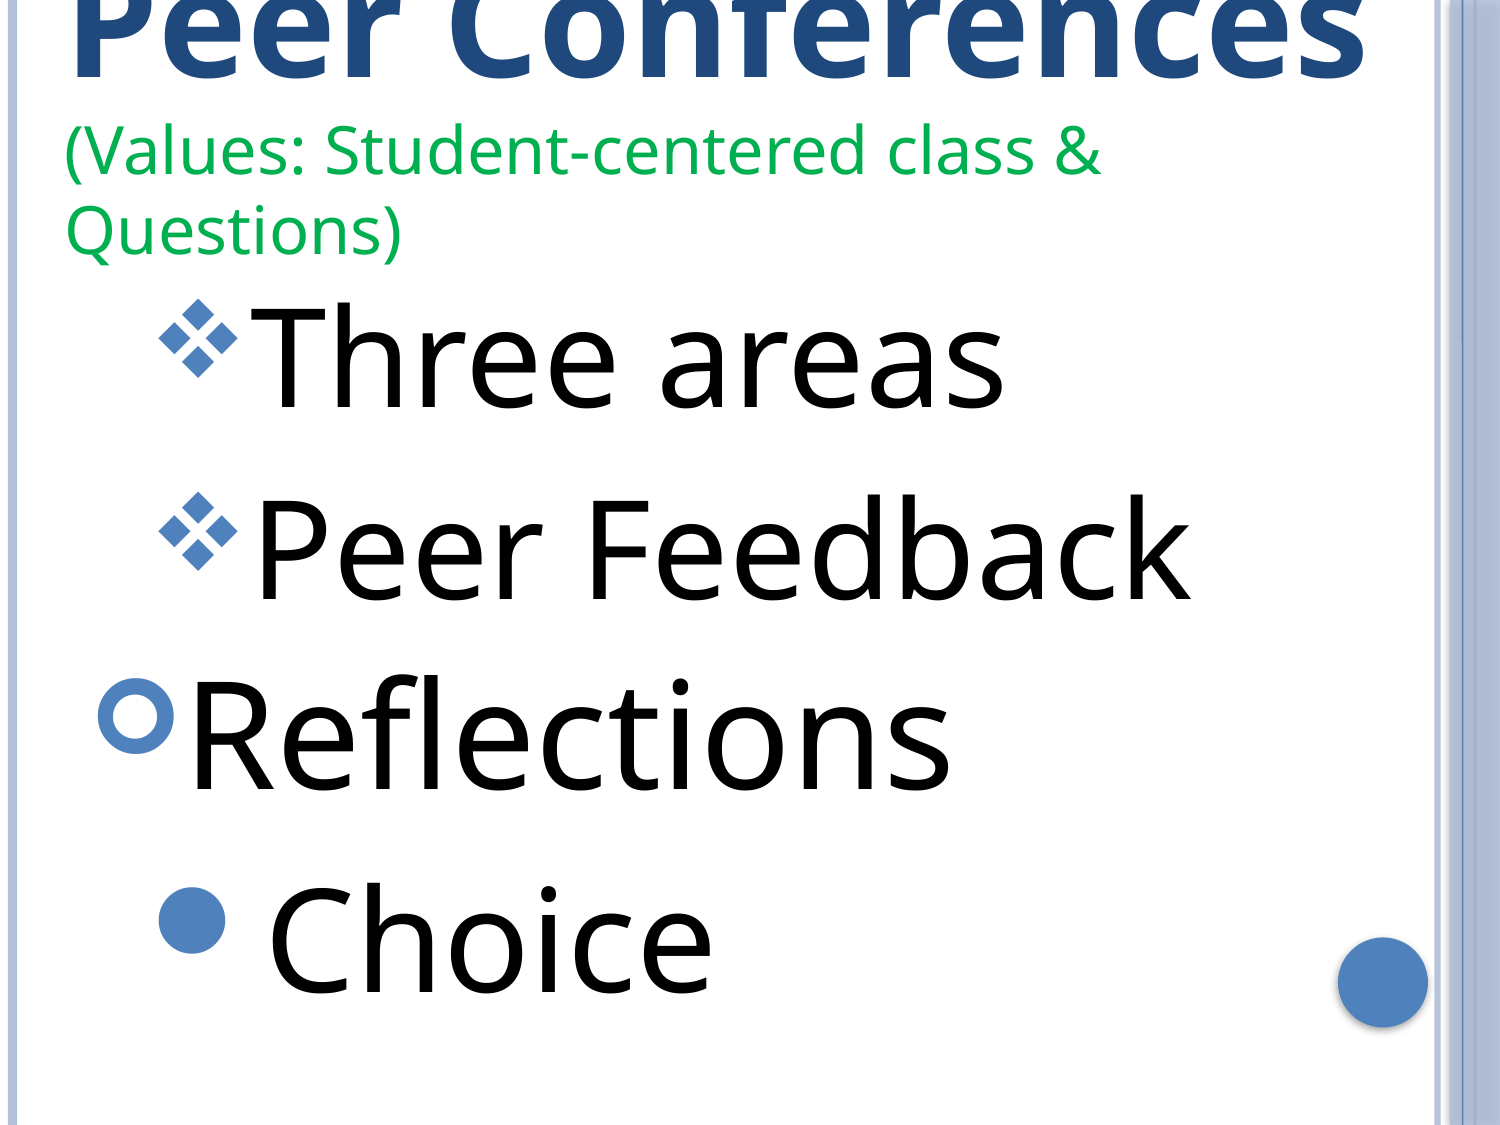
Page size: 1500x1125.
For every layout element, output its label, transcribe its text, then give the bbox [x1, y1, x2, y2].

list Three areas Peer Feedback Reflections Choice [75, 262, 1300, 1062]
title Peer Conferences (Values: Student-centered class & Questions) [50, 87, 1400, 275]
